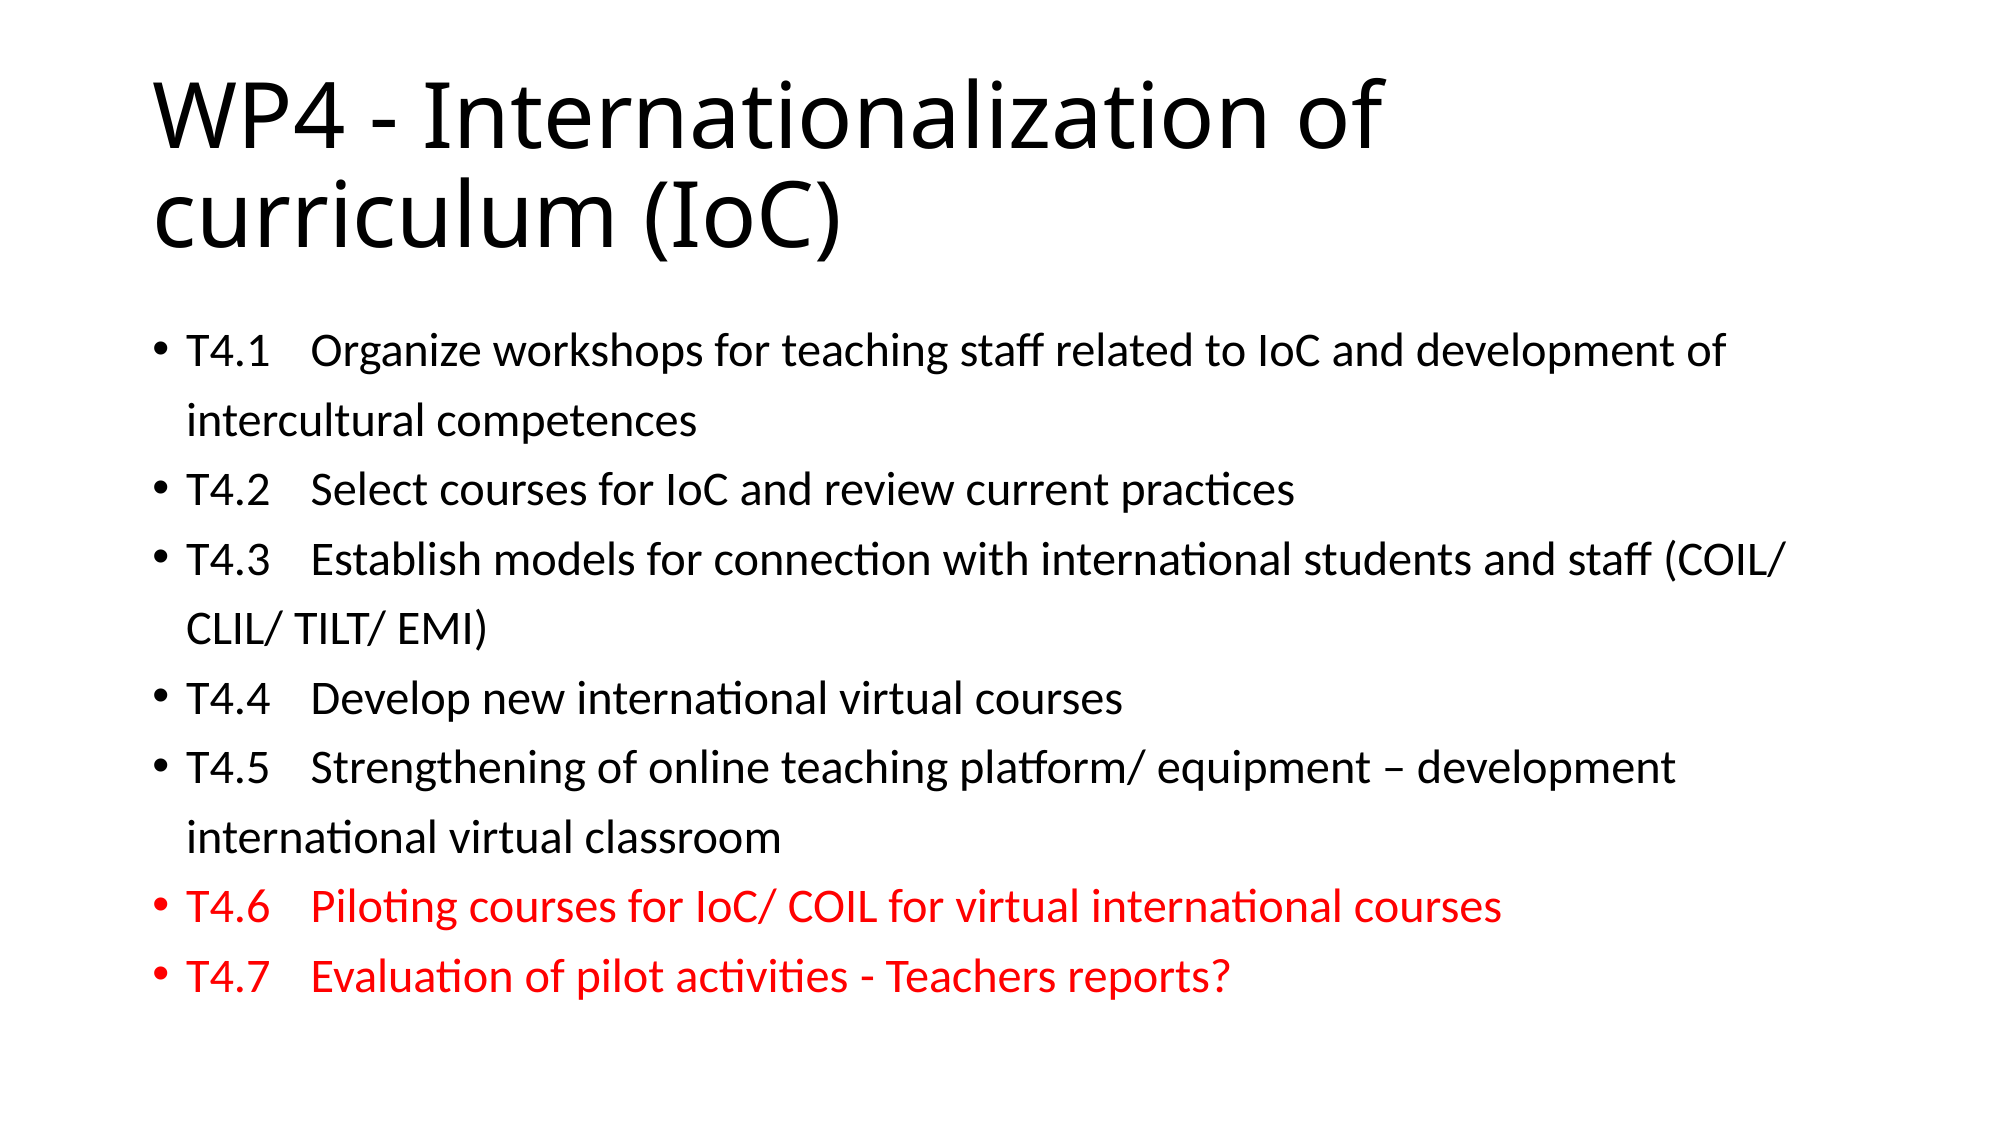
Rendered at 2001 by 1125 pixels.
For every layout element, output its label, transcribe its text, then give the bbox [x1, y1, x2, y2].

title WP4 - Internationalization of curriculum (IoC) [137, 59, 1863, 278]
list T4.1 Organize workshops for teaching staff related to IoC and development of intercultural competences T4.2 Select courses for IoC and review current practices T4.3 Establish models for connection with international students and staff (COIL/ CLIL/ TILT/ EMI) T4.4 Develop new international virtual courses T4.5 Strengthening of online teaching platform/ equipment – development international virtual classroom T4.6 Piloting courses for IoC/ COIL for virtual international courses T4.7 Evaluation of pilot activities - Teachers reports? [137, 299, 1863, 1014]
